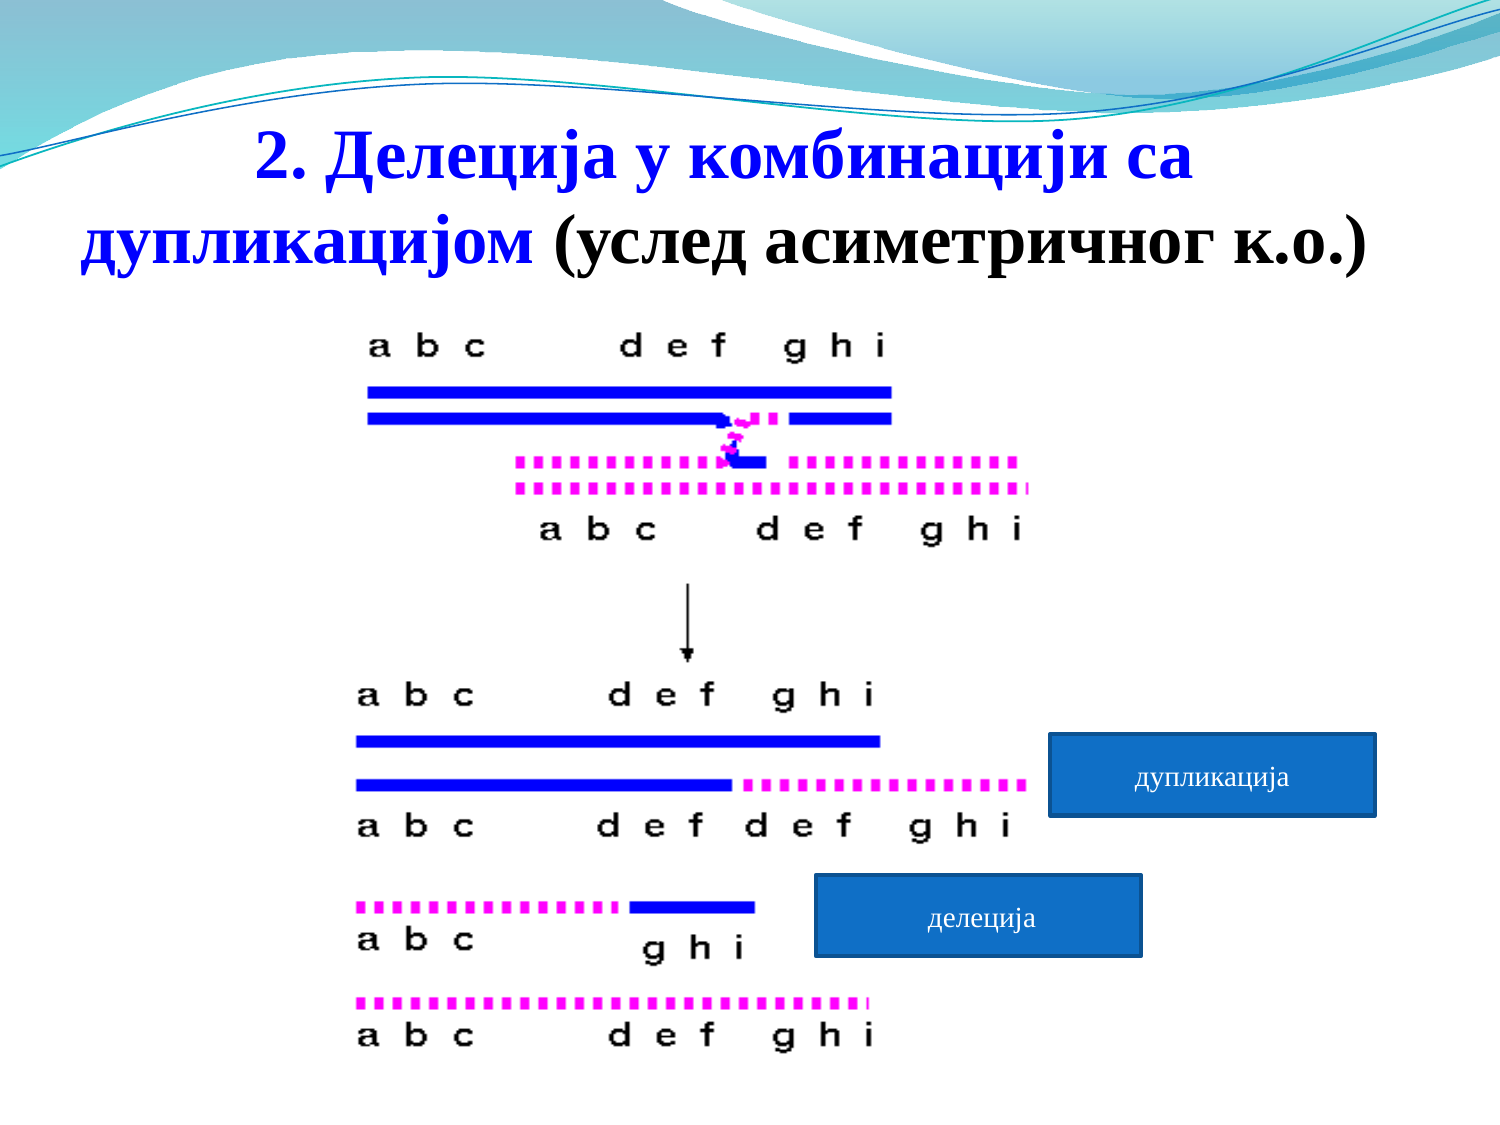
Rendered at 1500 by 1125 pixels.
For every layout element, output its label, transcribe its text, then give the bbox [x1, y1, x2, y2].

text_box дупликација [1048, 732, 1377, 818]
title 2. Делеција у комбинацији са дупликацијом (услед асиметричног к.о.) [49, 99, 1401, 279]
text_box делеција [1044, 873, 1143, 958]
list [349, 324, 1038, 1057]
